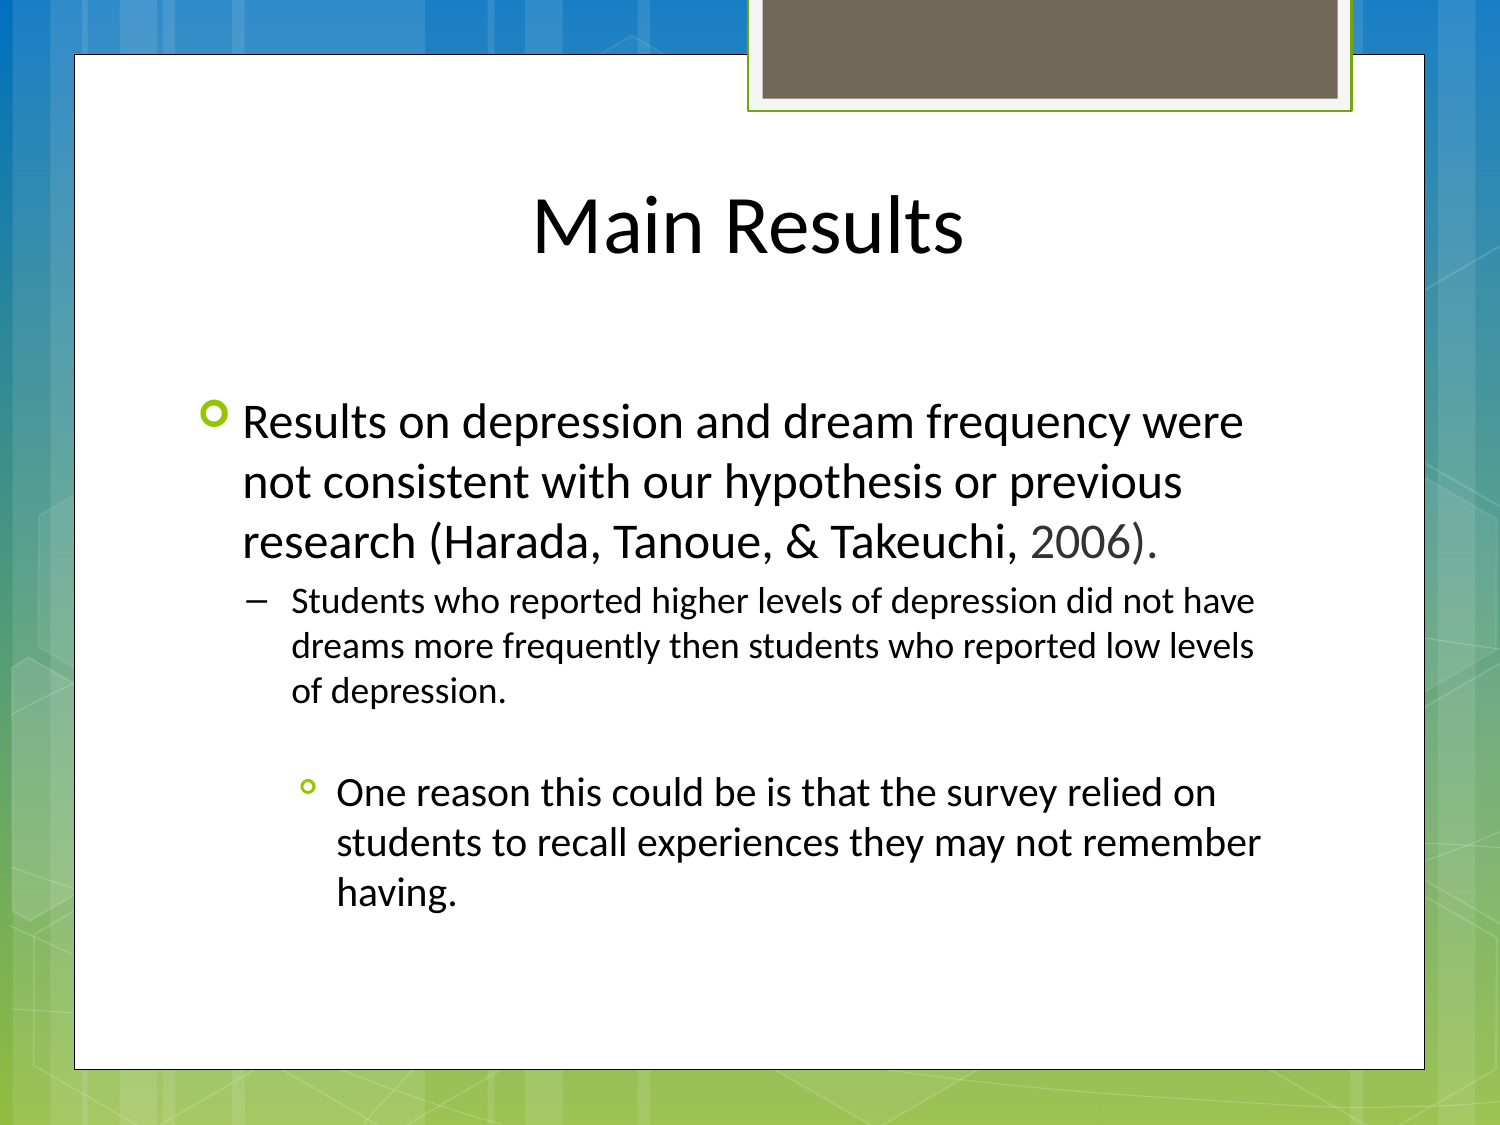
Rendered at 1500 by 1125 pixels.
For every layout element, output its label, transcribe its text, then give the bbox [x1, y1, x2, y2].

title Main Results [172, 126, 1325, 314]
list Results on depression and dream frequency were not consistent with our hypothesis or previous research (Harada, Tanoue, & Takeuchi, 2006). Students who reported higher levels of depression did not have dreams more frequently then students who reported low levels of depression. One reason this could be is that the survey relied on students to recall experiences they may not remember having. [171, 381, 1283, 957]
